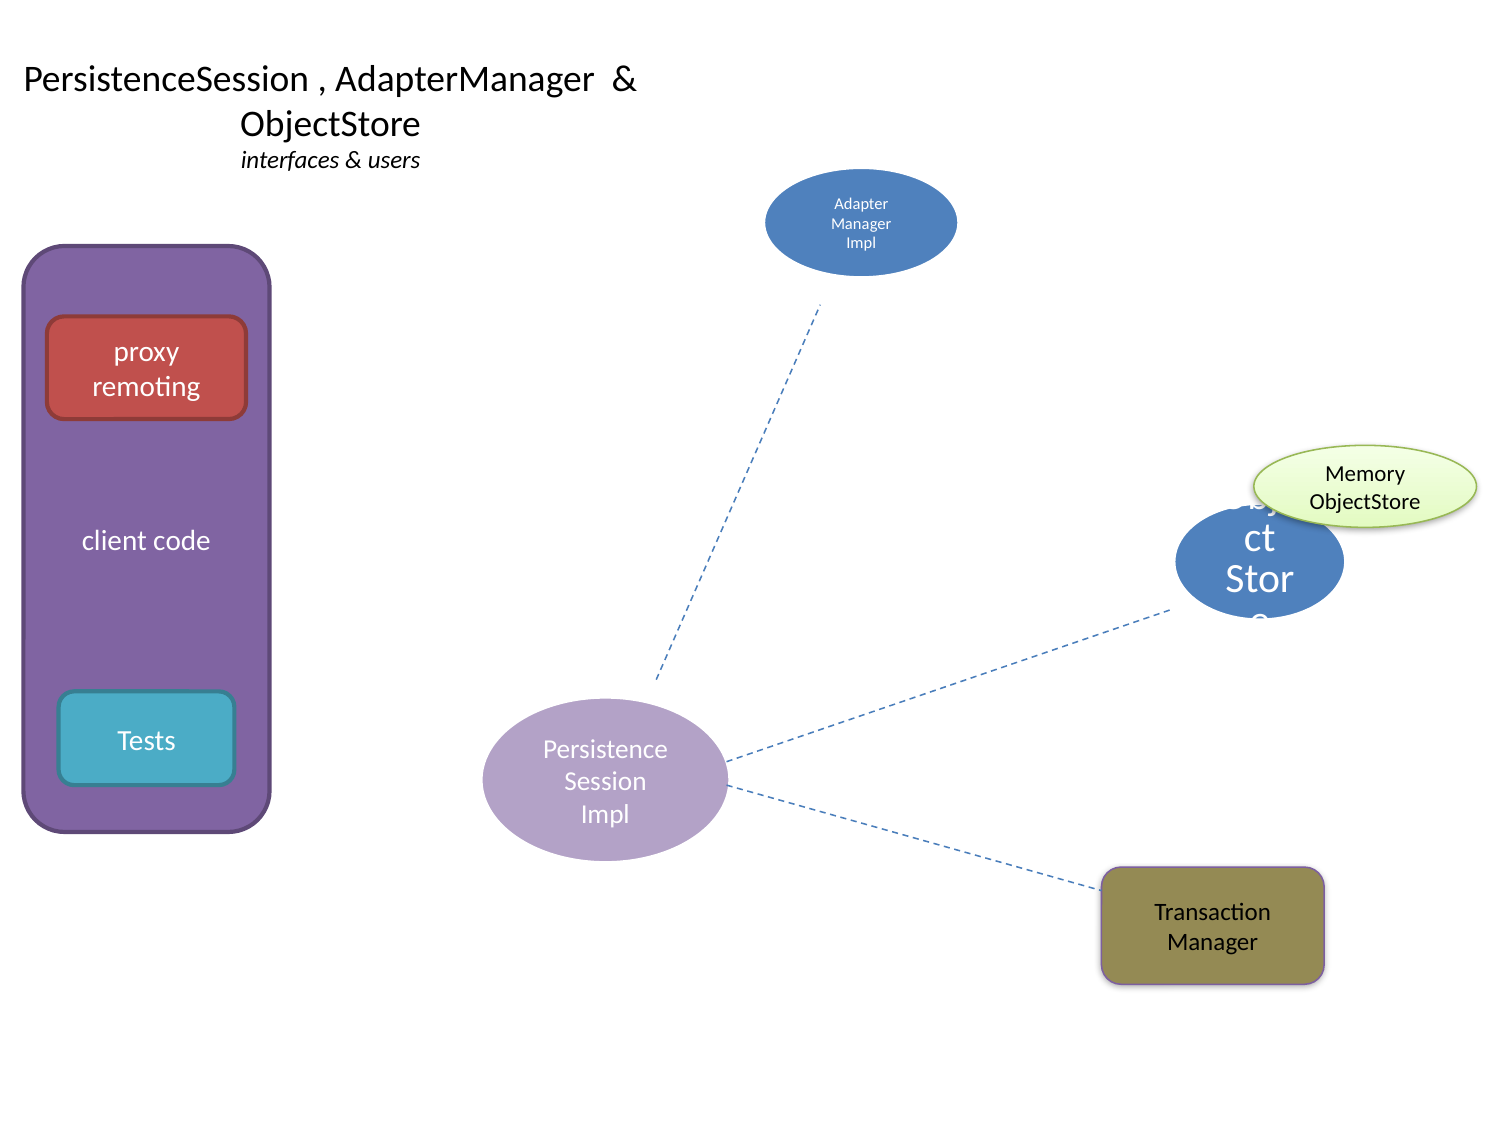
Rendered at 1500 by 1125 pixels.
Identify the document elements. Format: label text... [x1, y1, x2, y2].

text_box client code [21, 243, 272, 835]
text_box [105, 446, 1106, 1114]
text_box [726, 609, 1173, 762]
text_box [550, 409, 908, 575]
text_box proxy remoting [44, 314, 249, 422]
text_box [913, 326, 1500, 798]
text_box Transaction Manager [1111, 866, 1325, 986]
text_box PersistenceSession , AdapterManager & ObjectStore interfaces & users [8, 46, 463, 181]
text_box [468, 0, 1255, 446]
text_box Tests [56, 689, 100, 788]
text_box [726, 784, 1102, 891]
